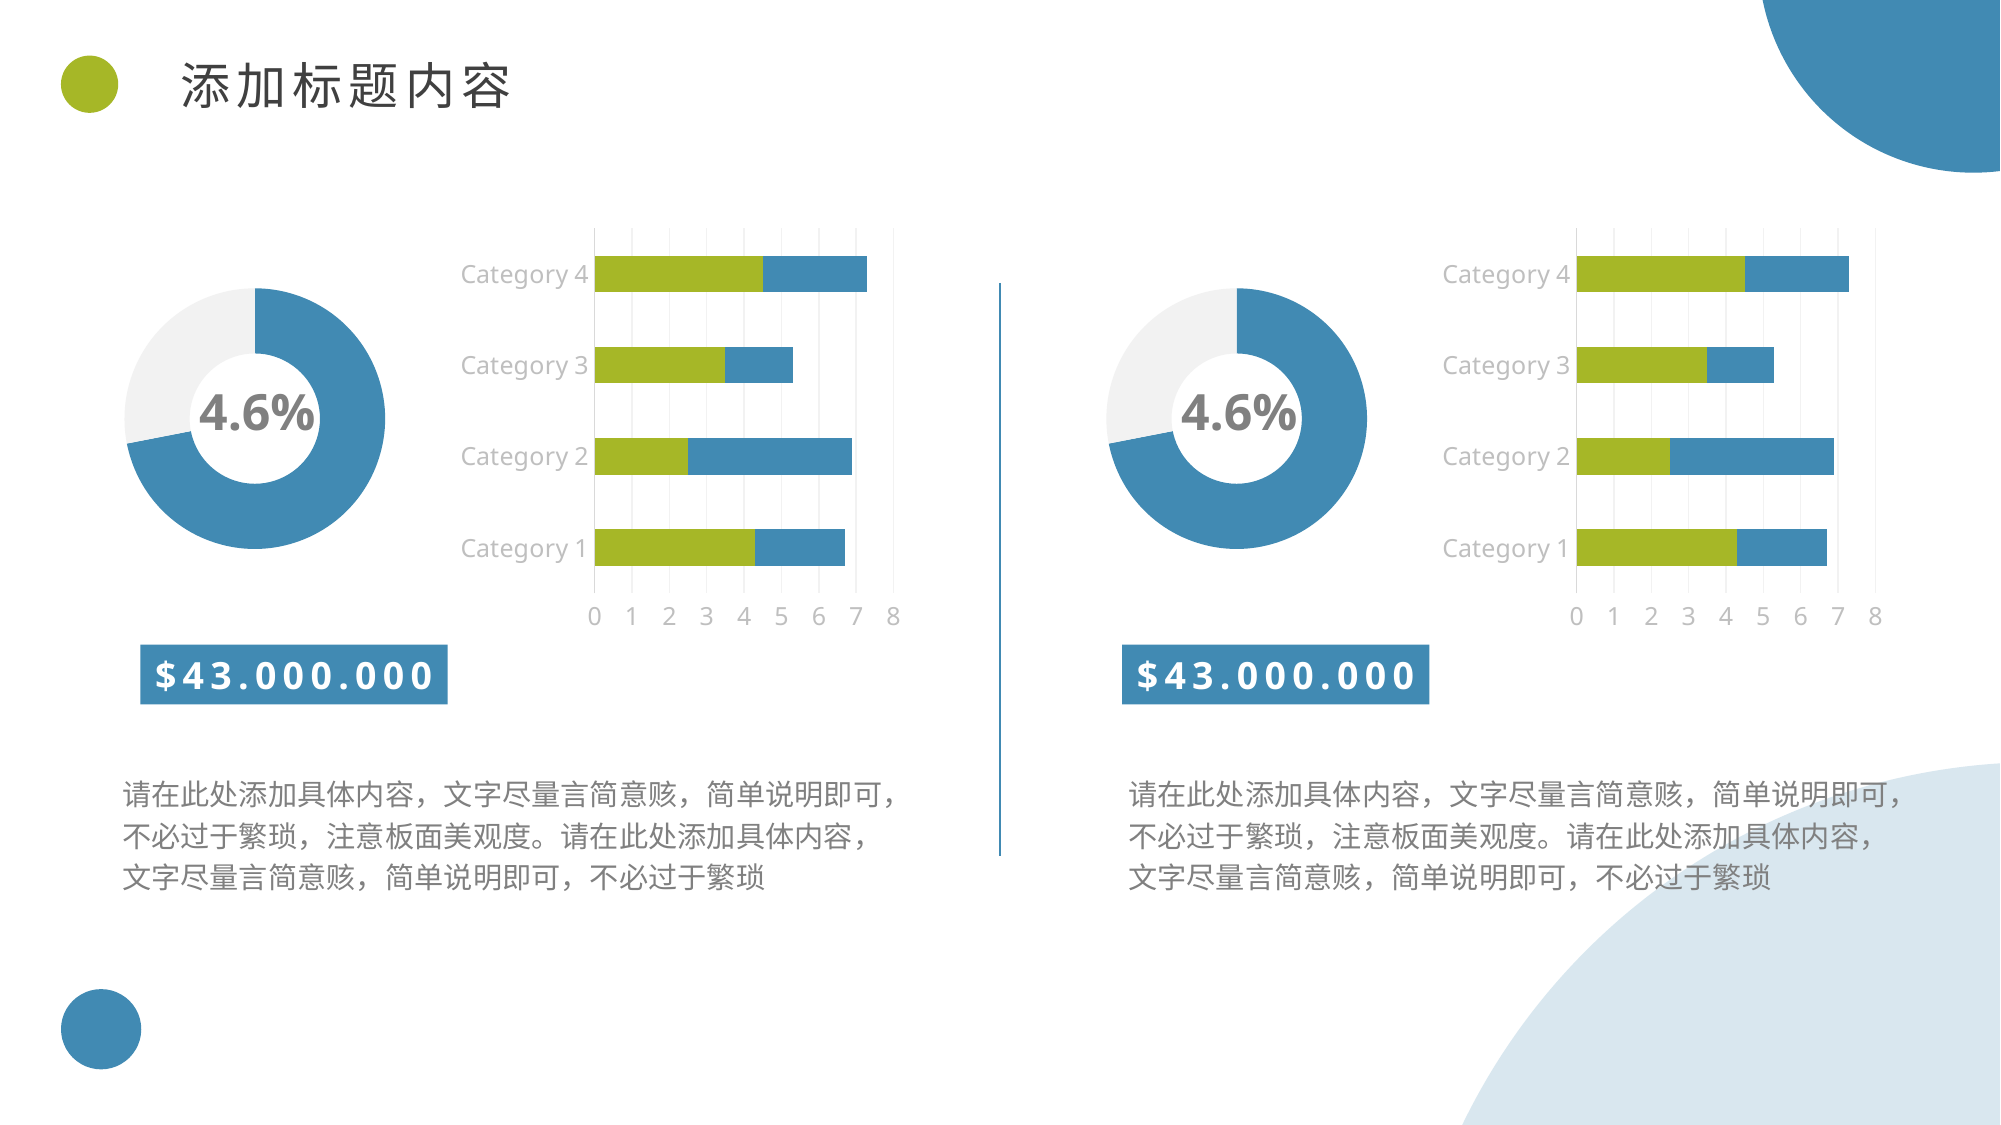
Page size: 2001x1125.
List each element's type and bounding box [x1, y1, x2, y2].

text_box [60, 0, 2000, 1125]
chart [55, 219, 910, 643]
chart [1036, 219, 1892, 643]
